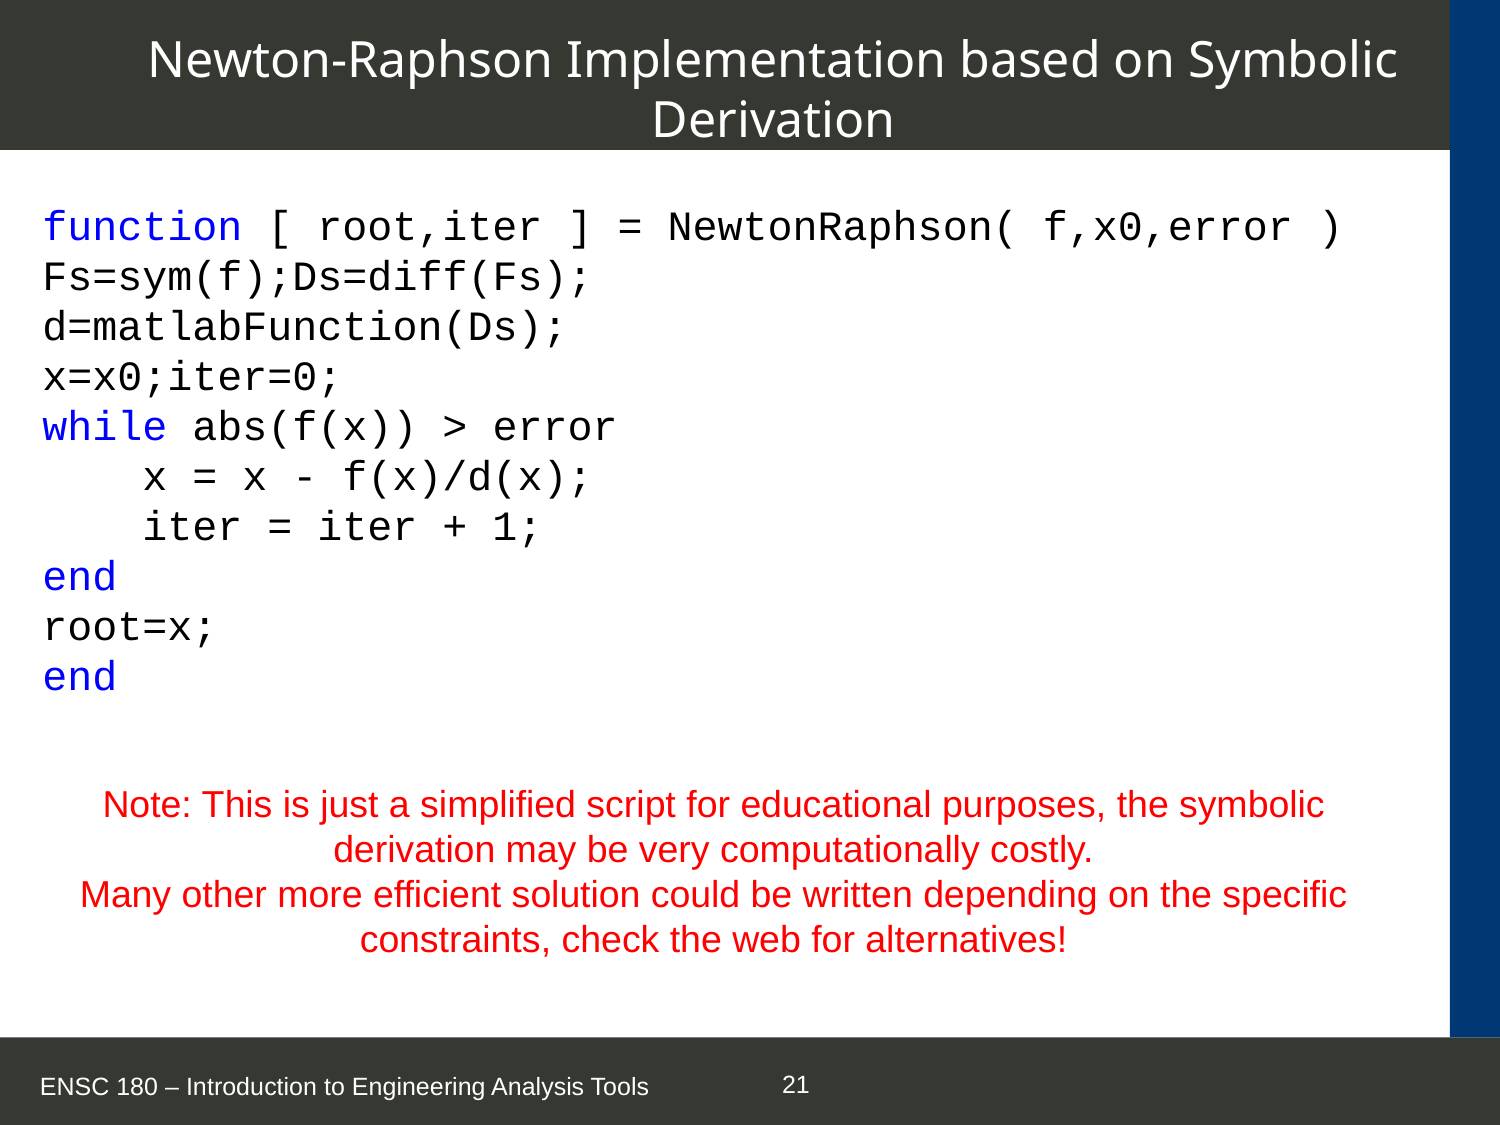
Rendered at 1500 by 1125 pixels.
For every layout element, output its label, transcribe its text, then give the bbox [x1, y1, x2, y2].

text_box Note: This is just a simplified script for educational purposes, the symbolic derivation may be very computationally costly. Many other more efficient solution could be written depending on the specific constraints, check the web for alternatives! [50, 772, 1378, 968]
text_box function [ root,iter ] = NewtonRaphson( f,x0,error ) Fs=sym(f);Ds=diff(Fs); d=matlabFunction(Ds); x=x0;iter=0; while abs(f(x)) > error x = x - f(x)/d(x); iter = iter + 1; end root=x; end [27, 191, 1443, 707]
title Newton-Raphson Implementation based on Symbolic Derivation [104, 19, 1443, 121]
footer ENSC 180 – Introduction to Engineering Analysis Tools [24, 1062, 678, 1108]
